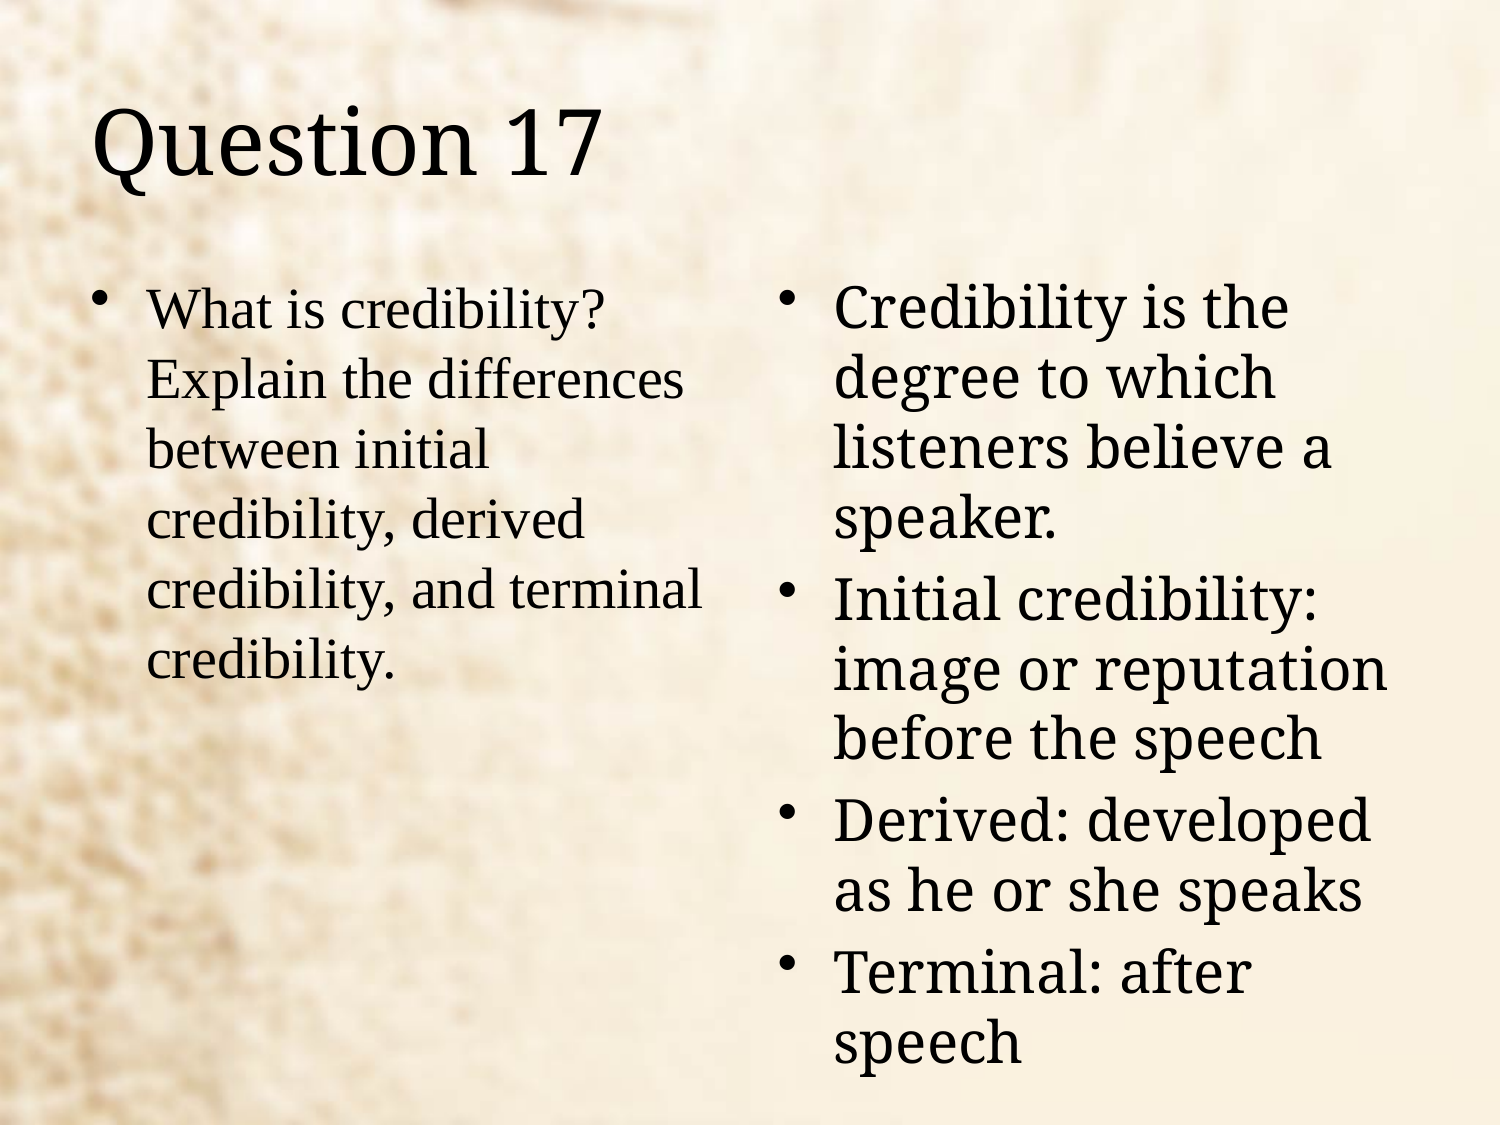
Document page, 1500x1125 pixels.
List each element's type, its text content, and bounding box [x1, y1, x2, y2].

list Credibility is the degree to which listeners believe a speaker. Initial credibility: image or reputation before the speech Derived: developed as he or she speaks Terminal: after speech [762, 262, 1426, 1006]
picture [0, 0, 1500, 1125]
list What is credibility? Explain the differences between initial credibility, derived credibility, and terminal credibility. [74, 262, 738, 1006]
title Question 17 [74, 44, 1426, 233]
